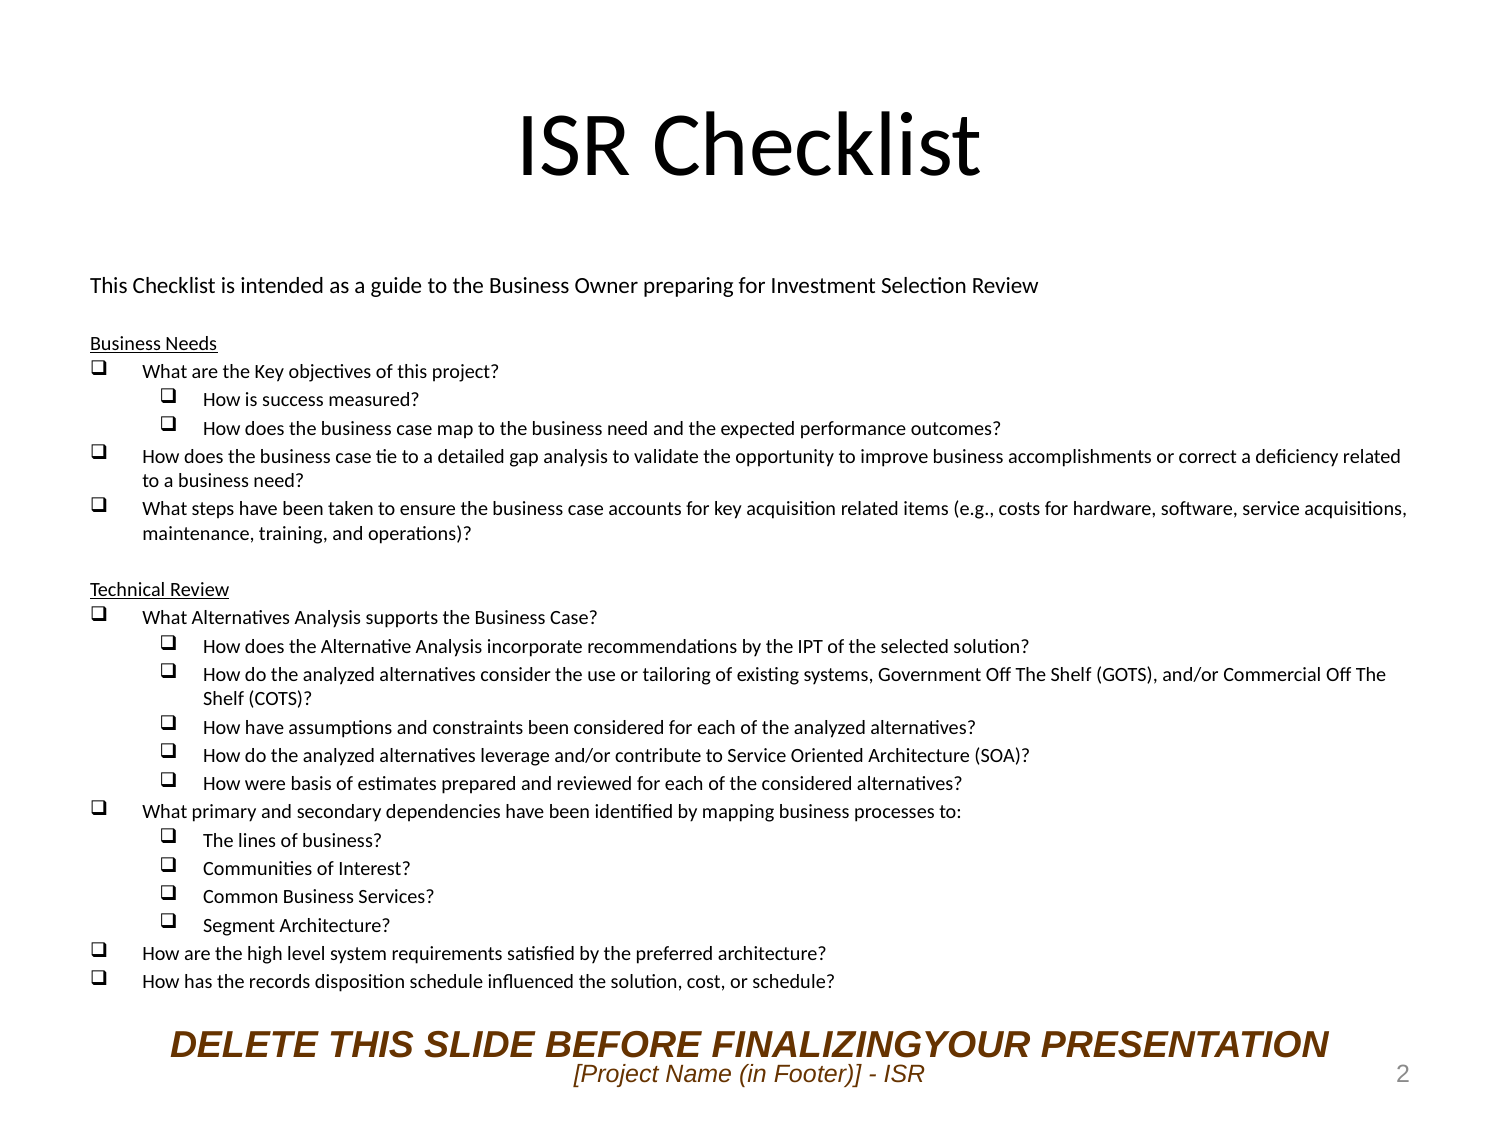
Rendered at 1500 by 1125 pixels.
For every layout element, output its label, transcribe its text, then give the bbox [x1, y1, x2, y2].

footer [Project Name (in Footer)] - ISR [512, 1073, 988, 1103]
list This Checklist is intended as a guide to the Business Owner preparing for Investment Selection Review Business Needs What are the Key objectives of this project? How is success measured? How does the business case map to the business need and the expected performance outcomes? How does the business case tie to a detailed gap analysis to validate the opportunity to improve business accomplishments or correct a deficiency related to a business need? What steps have been taken to ensure the business case accounts for key acquisition related items (e.g., costs for hardware, software, service acquisitions, maintenance, training, and operations)? Technical Review What Alternatives Analysis supports the Business Case? How does the Alternative Analysis incorporate recommendations by the IPT of the selected solution? How do the analyzed alternatives consider the use or tailoring of existing systems, Government Off The Shelf (GOTS), and/or Commercial Off The Shelf (COTS)? How have assumptions and constraints been considered for each of the analyzed alternatives? How do the analyzed alternatives leverage and/or contribute to Service Oriented Architecture (SOA)? How were basis of estimates prepared and reviewed for each of the considered alternatives? What primary and secondary dependencies have been identified by mapping business processes to: The lines of business? Communities of Interest? Common Business Services? Segment Architecture? How are the high level system requirements satisfied by the preferred architecture? How has the records disposition schedule influenced the solution, cost, or schedule? [74, 262, 1426, 1006]
title ISR Checklist [74, 44, 1426, 233]
slide_number 2 [1074, 1073, 1425, 1103]
text_box DELETE THIS SLIDE BEFORE FINALIZINGYOUR PRESENTATION [0, 1012, 1500, 1073]
